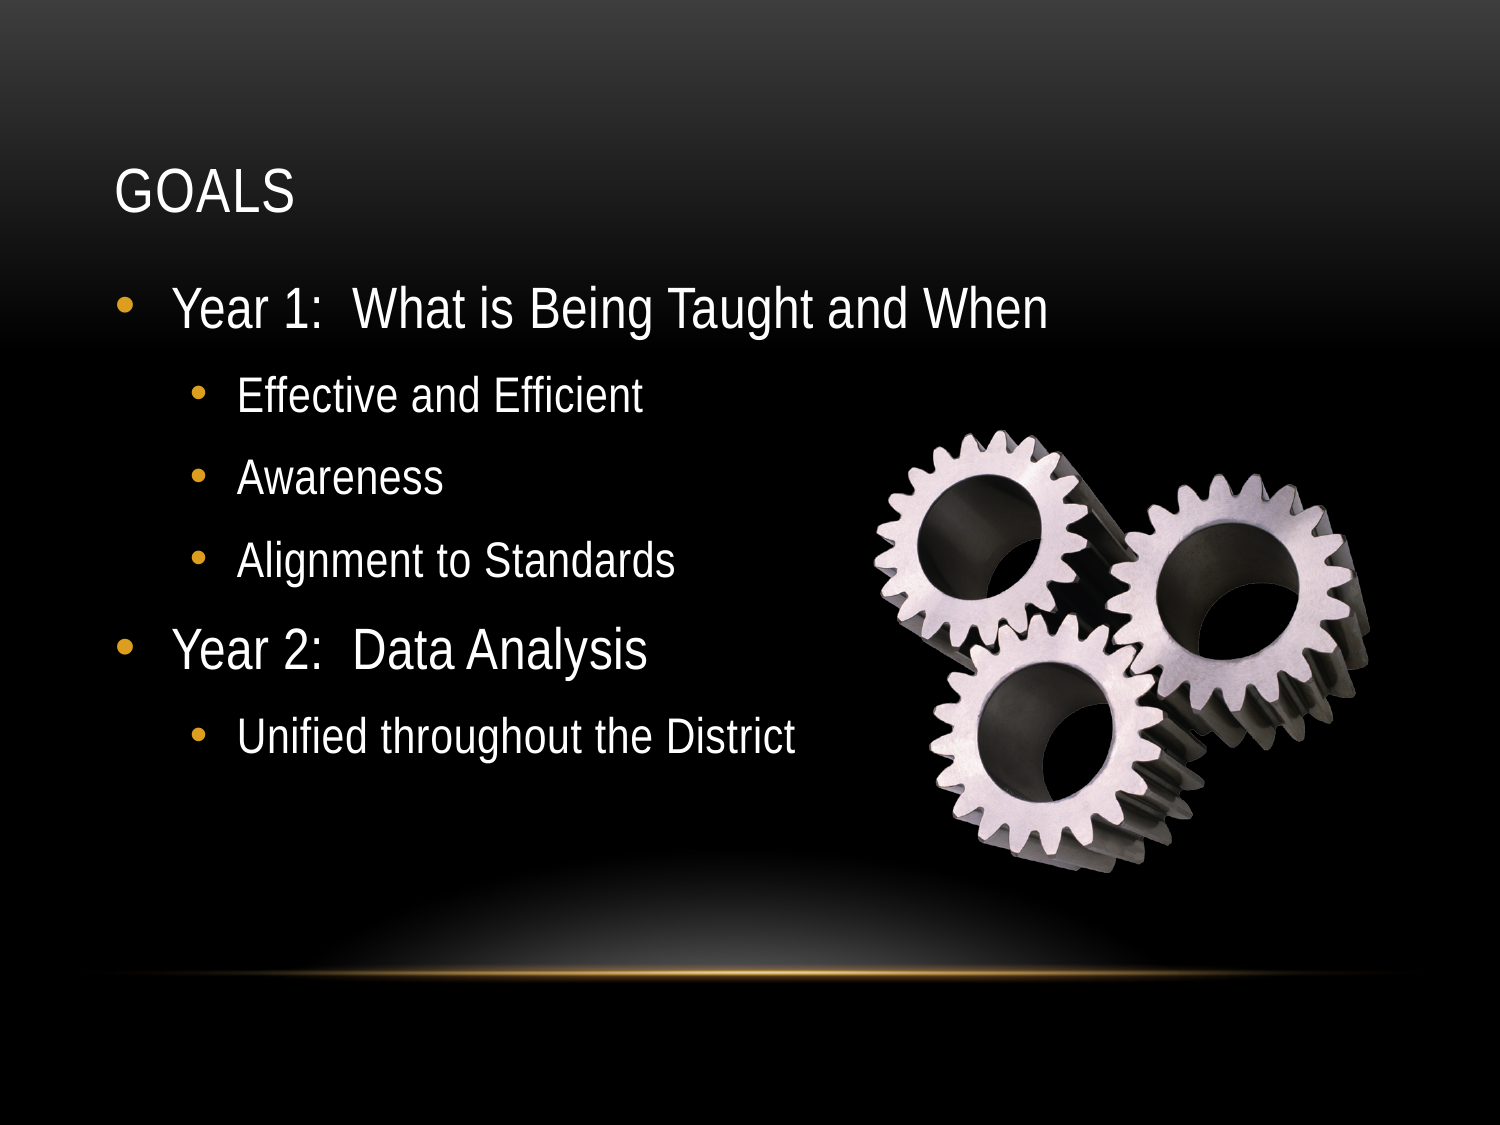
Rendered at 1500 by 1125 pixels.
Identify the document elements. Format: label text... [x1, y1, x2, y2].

list Year 1: What is Being Taught and When Effective and Efficient Awareness Alignment to Standards Year 2: Data Analysis Unified throughout the District [99, 262, 1400, 938]
title Goals [99, 45, 1400, 233]
picture [0, 0, 1500, 1125]
